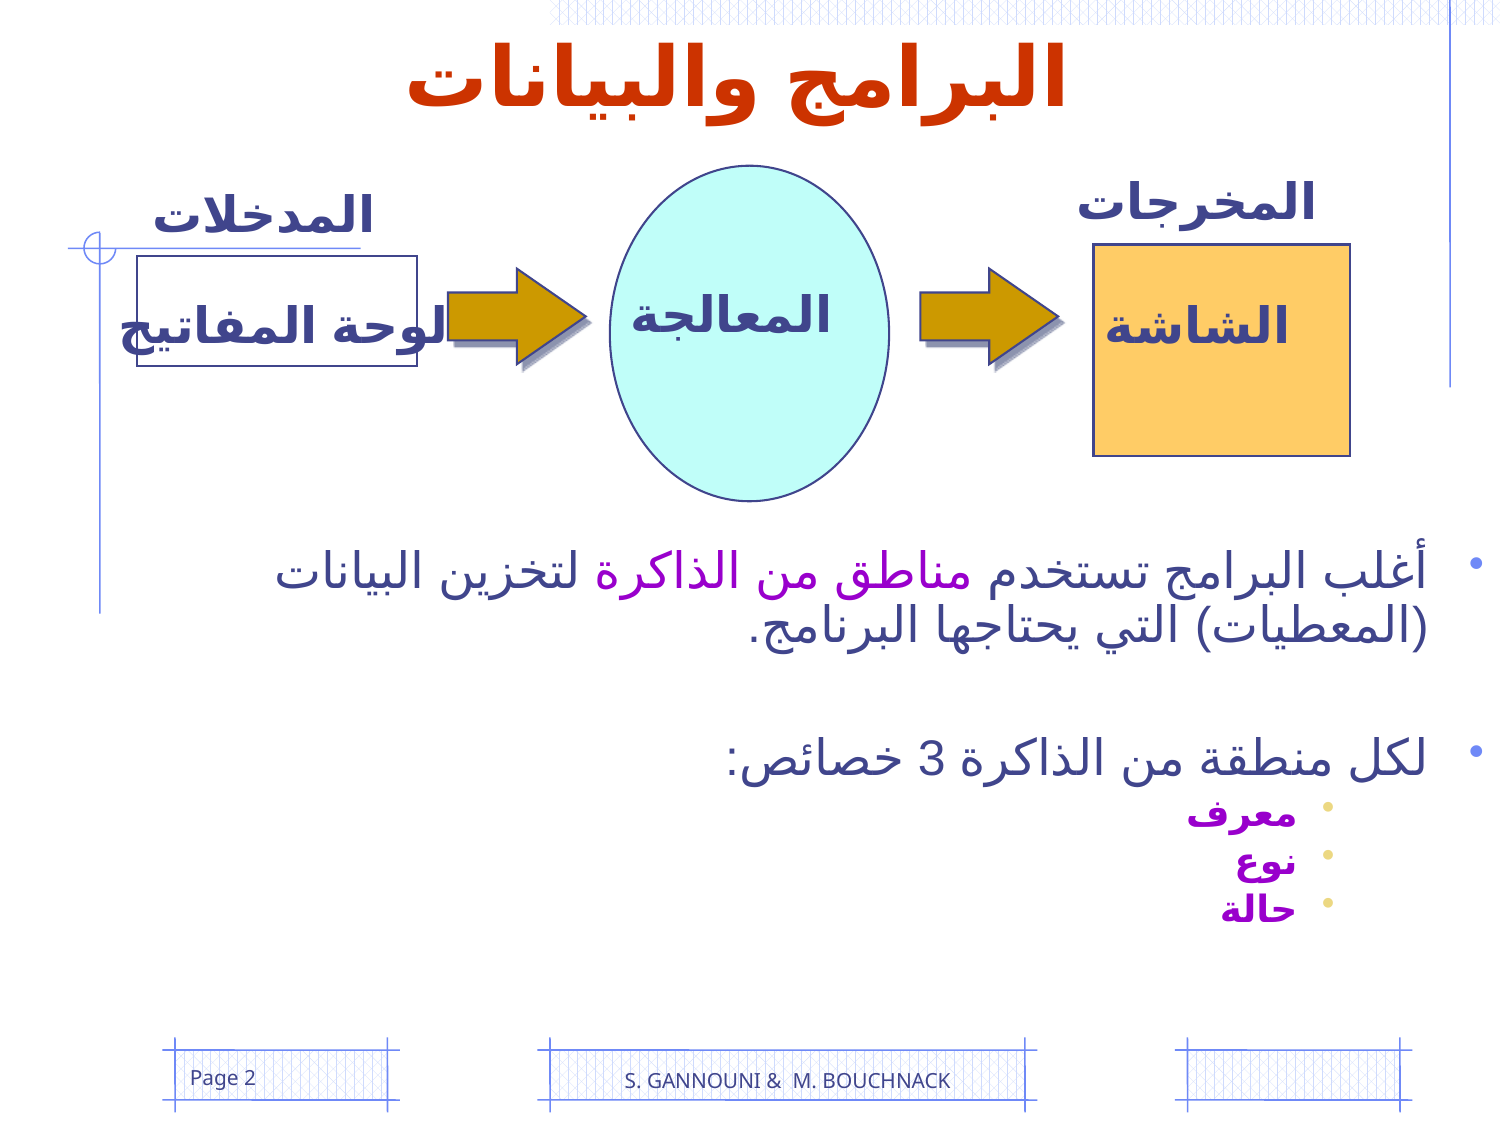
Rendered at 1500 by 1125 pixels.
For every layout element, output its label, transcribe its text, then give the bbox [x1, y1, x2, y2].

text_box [137, 162, 1351, 502]
slide_number Page 2 [174, 1024, 488, 1101]
title البرامج والبيانات [99, 49, 1376, 131]
list أغلب البرامج تستخدم مناطق من الذاكرة لتخزين البيانات (المعطيات) التي يحتاجها البرنامج. لكل منطقة من الذاكرة 3 خصائص: معرف نوع حالة [124, 537, 1500, 1013]
footer S. GANNOUNI & M. BOUCHNACK [549, 1024, 1026, 1101]
